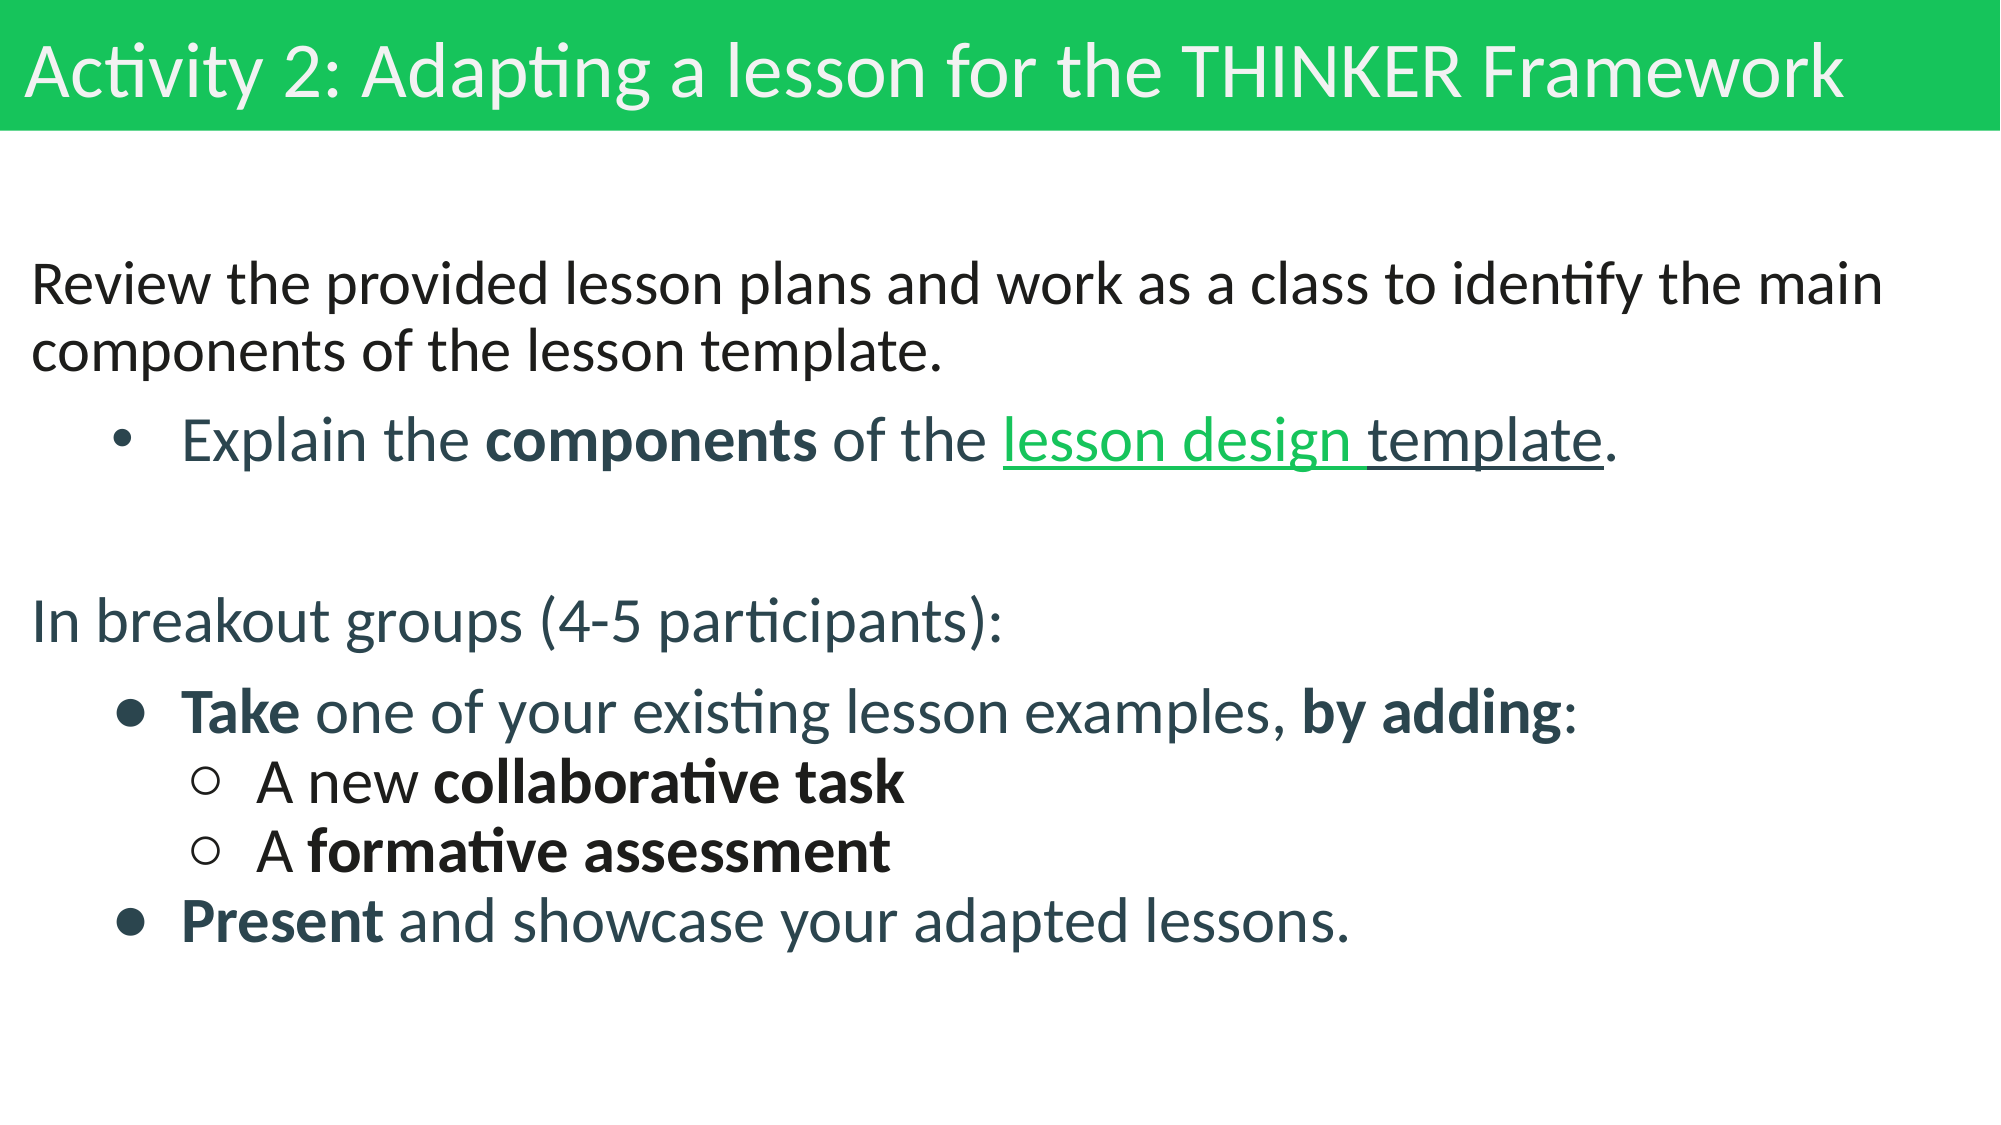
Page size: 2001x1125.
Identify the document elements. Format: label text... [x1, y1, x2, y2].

list Review the provided lesson plans and work as a class to identify the main components of the lesson template. Explain the components of the lesson design template. In breakout groups (4-5 participants): Take one of your existing lesson examples, by adding: A new collaborative task A formative assessment Present and showcase your adapted lessons. [16, 144, 1976, 1108]
title Activity 2: Adapting a lesson for the THINKER Framework [16, 13, 1976, 131]
